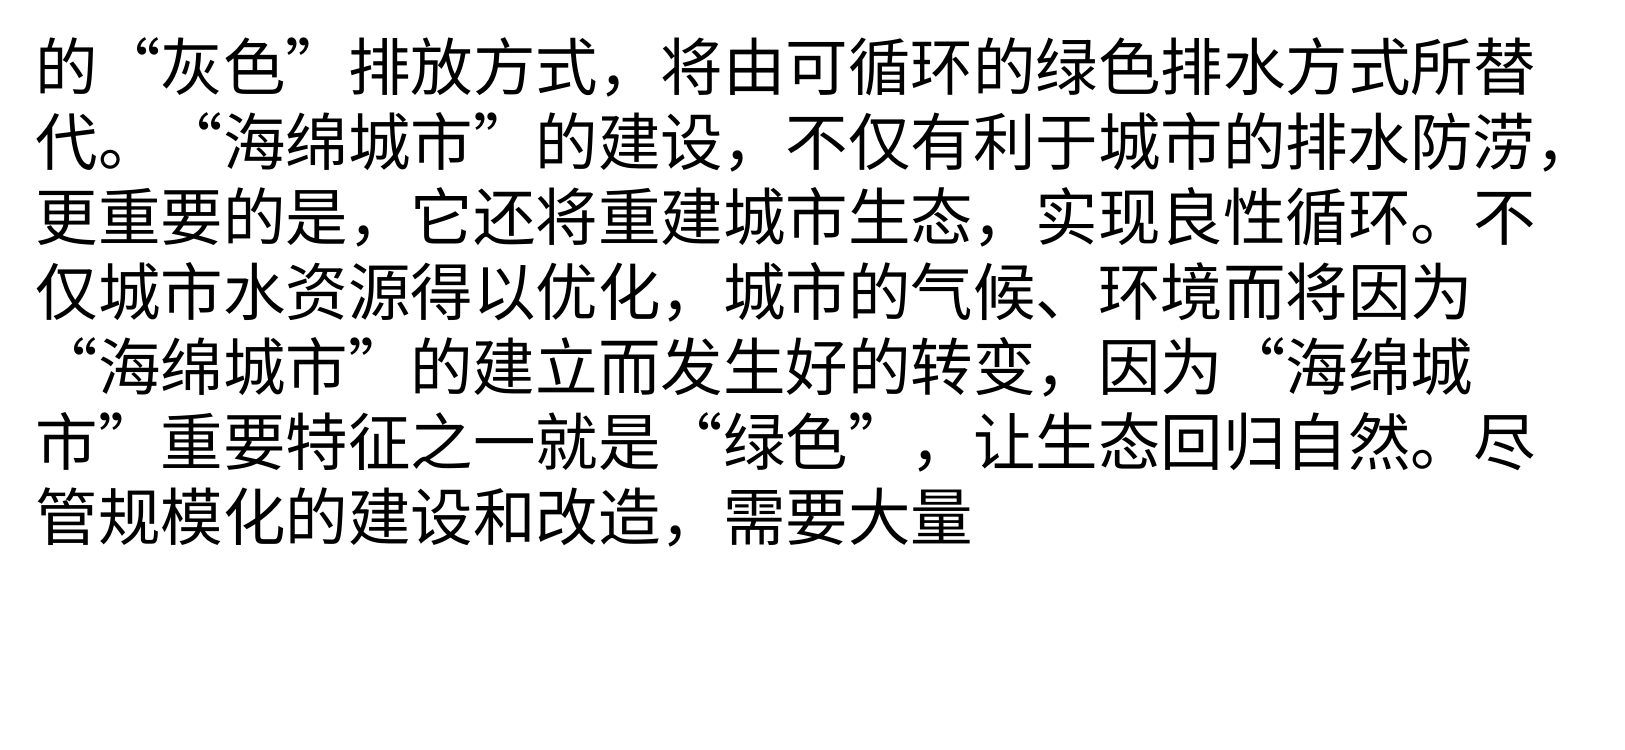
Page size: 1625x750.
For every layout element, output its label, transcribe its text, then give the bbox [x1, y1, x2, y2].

text_box 的“灰色”排放方式，将由可循环的绿色排水方式所替代。“海绵城市”的建设，不仅有利于城市的排水防涝，更重要的是，它还将重建城市生态，实现良性循环。不仅城市水资源得以优化，城市的气候、环境而将因为“海绵城市”的建立而发生好的转变，因为“海绵城市”重要特征之一就是“绿色”，让生态回归自然。尽管规模化的建设和改造，需要大量 [20, 20, 1604, 561]
